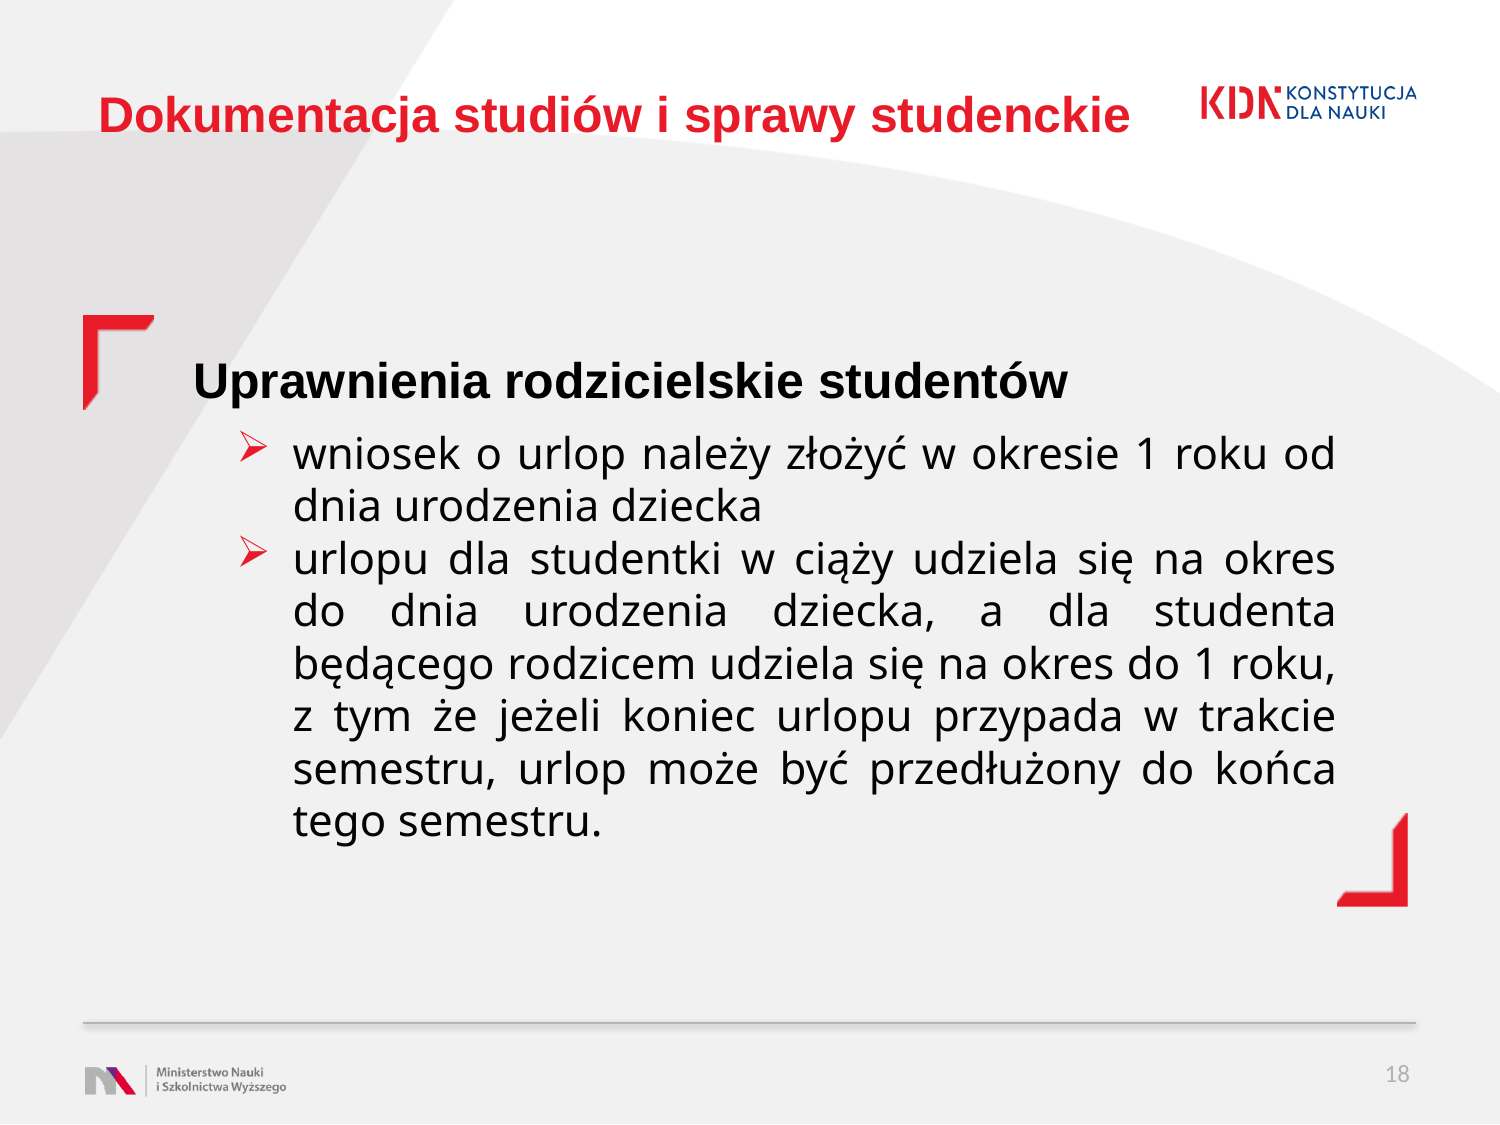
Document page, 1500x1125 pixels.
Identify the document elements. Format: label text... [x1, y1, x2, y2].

list wniosek o urlop należy złożyć w okresie 1 roku od dnia urodzenia dziecka urlopu dla studentki w ciąży udziela się na okres do dnia urodzenia dziecka, a dla studenta będącego rodzicem udziela się na okres do 1 roku, z tym że jeżeli koniec urlopu przypada w trakcie semestru, urlop może być przedłużony do końca tego semestru. [178, 418, 1353, 895]
slide_number 18 [1074, 1042, 1425, 1103]
text_box Uprawnienia rodzicielskie studentów [178, 340, 1156, 416]
picture [0, 0, 1500, 1125]
title Dokumentacja studiów i sprawy studenckie [83, 74, 1170, 143]
